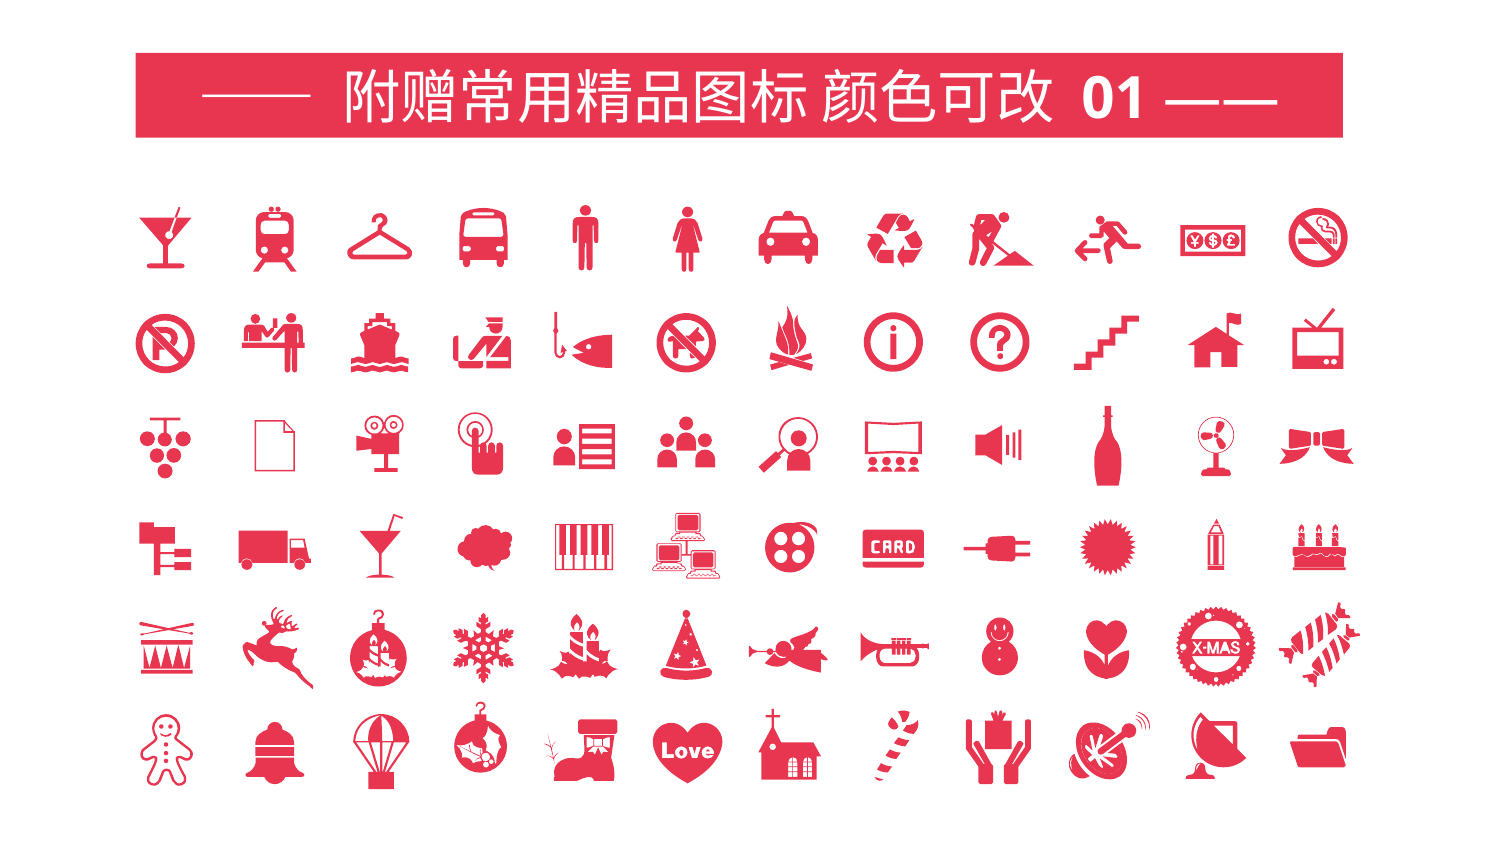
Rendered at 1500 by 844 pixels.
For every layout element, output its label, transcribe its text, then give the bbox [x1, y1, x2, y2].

text_box [988, 325, 1011, 351]
text_box [862, 529, 924, 558]
text_box [347, 213, 412, 260]
text_box [1279, 447, 1310, 464]
text_box [389, 420, 398, 430]
text_box [1222, 232, 1240, 250]
text_box [1089, 221, 1142, 264]
text_box [1291, 645, 1298, 653]
text_box [141, 669, 193, 674]
text_box [665, 618, 707, 669]
text_box [770, 362, 790, 371]
text_box [485, 323, 503, 334]
text_box [794, 314, 807, 354]
text_box [1302, 673, 1317, 688]
text_box —— 附赠常用精品图标 颜色可改 01 —— [135, 52, 1343, 138]
text_box [1012, 432, 1016, 458]
text_box [453, 335, 459, 362]
text_box [570, 632, 583, 644]
text_box [543, 734, 559, 765]
text_box [897, 245, 923, 268]
text_box [1191, 712, 1247, 768]
text_box [672, 218, 703, 272]
text_box [652, 543, 687, 572]
text_box [867, 466, 879, 472]
text_box [769, 352, 813, 371]
text_box [790, 430, 807, 447]
text_box [1335, 602, 1351, 619]
text_box [667, 335, 687, 359]
text_box [885, 749, 901, 759]
text_box [1288, 428, 1311, 449]
text_box [458, 361, 484, 369]
text_box [677, 514, 699, 531]
text_box [1331, 533, 1339, 541]
text_box [758, 210, 818, 265]
text_box [242, 606, 314, 690]
text_box [908, 543, 913, 551]
text_box [1292, 567, 1346, 571]
text_box [149, 448, 165, 463]
text_box [1006, 434, 1010, 455]
text_box [1278, 647, 1295, 664]
text_box [868, 456, 878, 466]
text_box [1331, 613, 1339, 622]
text_box [1175, 606, 1256, 687]
text_box [679, 416, 694, 431]
text_box [902, 720, 919, 734]
text_box [909, 456, 919, 466]
text_box [1316, 524, 1322, 533]
text_box [143, 645, 191, 669]
text_box [549, 641, 619, 679]
text_box [985, 710, 1012, 750]
text_box [658, 545, 680, 561]
text_box [1204, 232, 1222, 250]
text_box [350, 609, 407, 687]
text_box [139, 522, 192, 576]
text_box [862, 561, 924, 568]
text_box [1298, 524, 1305, 533]
text_box [1083, 620, 1130, 679]
text_box [1315, 537, 1322, 547]
text_box [660, 667, 712, 680]
text_box [1288, 207, 1348, 268]
text_box [294, 559, 306, 570]
text_box [1180, 225, 1246, 257]
text_box [888, 717, 899, 730]
text_box [245, 757, 305, 785]
text_box [1003, 719, 1031, 785]
text_box [1291, 630, 1304, 655]
text_box [139, 217, 192, 269]
text_box [981, 617, 1018, 676]
text_box [140, 714, 193, 786]
text_box [1297, 727, 1346, 759]
text_box [1313, 432, 1321, 446]
text_box [1207, 534, 1225, 566]
text_box [1343, 635, 1350, 641]
text_box [486, 335, 511, 369]
text_box [670, 512, 721, 579]
text_box [890, 333, 897, 360]
text_box [243, 313, 275, 342]
text_box [682, 609, 691, 618]
text_box [485, 317, 503, 322]
text_box [1290, 741, 1346, 768]
text_box [174, 206, 181, 218]
text_box [457, 412, 493, 447]
text_box [175, 431, 191, 447]
text_box [1095, 215, 1105, 225]
text_box [1208, 524, 1224, 534]
text_box [370, 421, 379, 430]
text_box [876, 249, 894, 264]
text_box [1068, 753, 1090, 779]
text_box [876, 213, 904, 234]
text_box [880, 466, 893, 472]
text_box [758, 417, 818, 473]
text_box [356, 414, 404, 472]
text_box [963, 535, 1031, 562]
text_box [791, 448, 807, 454]
text_box [689, 352, 695, 359]
text_box [1073, 315, 1139, 370]
text_box [555, 524, 614, 571]
text_box [471, 427, 504, 475]
text_box [893, 737, 910, 747]
text_box [553, 446, 576, 466]
text_box [254, 420, 295, 472]
text_box [241, 342, 284, 348]
text_box [140, 629, 168, 636]
text_box [359, 513, 404, 578]
text_box [1315, 614, 1324, 643]
text_box [965, 719, 994, 785]
text_box [657, 449, 677, 468]
text_box [1074, 240, 1101, 262]
text_box [782, 305, 799, 355]
text_box [895, 456, 905, 466]
text_box [289, 538, 311, 563]
text_box [1207, 566, 1225, 570]
text_box [553, 311, 567, 359]
text_box [1311, 655, 1325, 676]
text_box [1337, 635, 1351, 655]
text_box [697, 433, 712, 448]
text_box [453, 612, 514, 684]
text_box [255, 747, 295, 756]
text_box [154, 326, 178, 347]
text_box [286, 313, 297, 323]
text_box [1187, 312, 1245, 368]
text_box [793, 353, 813, 361]
text_box [1321, 647, 1333, 672]
text_box [975, 425, 1003, 465]
text_box [1305, 622, 1314, 651]
text_box [681, 206, 694, 218]
text_box [135, 313, 195, 374]
text_box [152, 336, 166, 361]
text_box [758, 708, 822, 780]
text_box [157, 463, 173, 479]
text_box [238, 530, 288, 563]
text_box [1292, 307, 1344, 369]
text_box [570, 639, 583, 658]
text_box [1298, 238, 1318, 244]
text_box [454, 701, 507, 773]
text_box [1298, 537, 1305, 546]
text_box [1329, 638, 1340, 664]
text_box [1197, 416, 1235, 477]
text_box [748, 626, 828, 673]
text_box [1315, 533, 1322, 541]
text_box [578, 719, 618, 734]
text_box [1294, 554, 1345, 567]
text_box [1323, 447, 1354, 464]
text_box [255, 721, 295, 745]
text_box [1018, 429, 1022, 461]
text_box [1094, 405, 1122, 486]
text_box [572, 216, 599, 271]
text_box [1216, 437, 1226, 450]
text_box [867, 233, 887, 261]
text_box [997, 353, 1004, 360]
text_box [860, 632, 929, 667]
text_box [1345, 623, 1361, 638]
text_box [894, 466, 907, 472]
text_box [139, 621, 194, 635]
text_box [775, 320, 789, 355]
text_box [864, 421, 922, 455]
text_box [1322, 218, 1338, 238]
text_box [579, 424, 615, 470]
text_box [166, 447, 182, 463]
text_box [660, 433, 675, 448]
text_box [350, 364, 409, 373]
text_box [882, 456, 891, 466]
text_box [692, 552, 714, 568]
text_box [787, 454, 811, 471]
text_box [571, 334, 613, 368]
text_box [695, 449, 716, 468]
text_box [1215, 421, 1225, 433]
text_box [890, 325, 897, 332]
text_box [907, 466, 920, 472]
text_box [1186, 232, 1204, 250]
text_box [459, 207, 508, 268]
text_box [466, 420, 484, 438]
text_box [1332, 524, 1338, 533]
text_box [468, 335, 503, 361]
text_box [587, 623, 599, 641]
text_box [1082, 729, 1122, 773]
text_box [570, 614, 583, 631]
text_box [139, 431, 155, 447]
text_box [353, 714, 410, 790]
text_box [874, 776, 884, 781]
text_box [1298, 533, 1305, 541]
text_box [656, 313, 716, 373]
text_box [877, 763, 893, 773]
text_box [169, 622, 194, 629]
text_box [149, 417, 181, 447]
text_box [904, 230, 923, 249]
text_box [1185, 762, 1215, 779]
text_box [1097, 723, 1137, 755]
text_box [1324, 612, 1338, 635]
text_box [863, 312, 923, 372]
text_box [1292, 546, 1346, 557]
text_box [457, 525, 513, 571]
text_box [685, 326, 705, 346]
text_box [1313, 670, 1320, 676]
text_box [241, 559, 253, 570]
text_box [676, 432, 697, 451]
text_box [556, 428, 572, 445]
text_box [765, 522, 818, 573]
text_box [1325, 238, 1332, 244]
text_box [351, 313, 409, 365]
text_box [894, 214, 915, 231]
text_box [1316, 216, 1335, 238]
text_box [1200, 432, 1213, 441]
text_box [141, 640, 193, 645]
text_box [970, 312, 1030, 372]
text_box [652, 722, 723, 784]
text_box [252, 212, 297, 272]
text_box [897, 710, 910, 722]
text_box [1322, 428, 1345, 449]
text_box [272, 323, 303, 373]
text_box [553, 735, 615, 781]
text_box [160, 733, 172, 737]
text_box [1079, 519, 1136, 576]
text_box [1075, 722, 1127, 780]
text_box [272, 318, 278, 328]
text_box [579, 204, 592, 216]
text_box [968, 212, 1034, 266]
text_box [1331, 537, 1339, 547]
